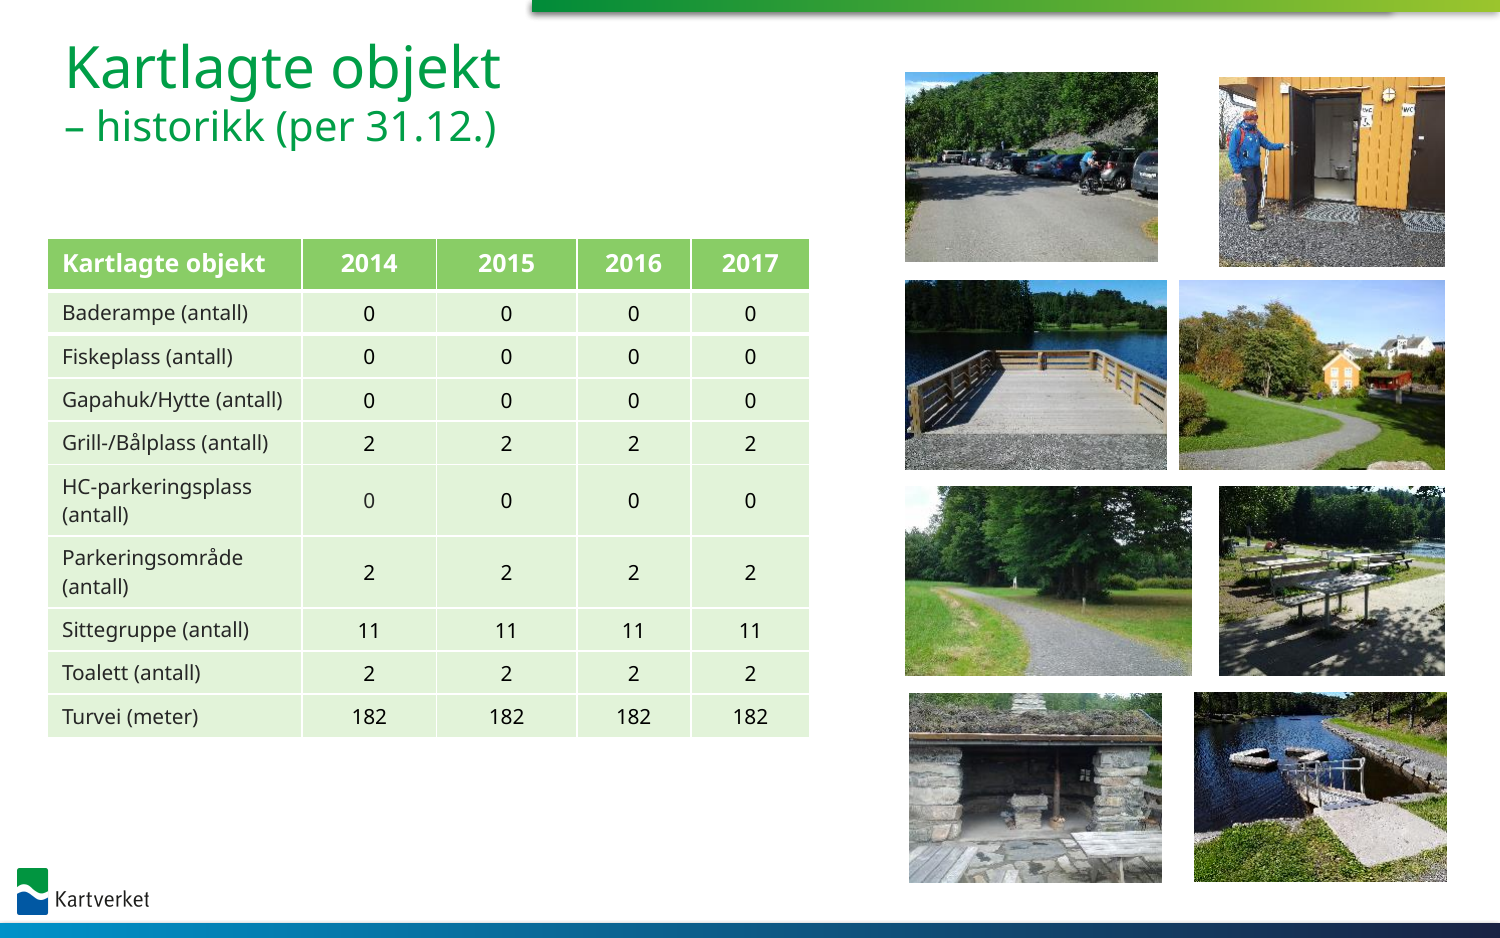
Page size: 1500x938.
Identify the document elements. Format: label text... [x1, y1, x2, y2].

table_cell 0 [303, 465, 436, 535]
table_cell 0 [303, 293, 436, 332]
table_cell 0 [437, 465, 576, 535]
table_cell 0 [692, 336, 809, 377]
table_cell 0 [437, 336, 576, 377]
table_cell 182 [437, 695, 576, 737]
table_cell 2 [437, 537, 576, 607]
table_header 2015 [437, 239, 576, 289]
table_cell 182 [578, 695, 690, 737]
table_cell Sittegruppe (antall) [48, 609, 301, 650]
table_cell 0 [578, 379, 690, 420]
table_cell 2 [692, 537, 809, 607]
picture [1219, 486, 1445, 676]
table_cell 182 [692, 695, 809, 737]
table_cell 0 [692, 465, 809, 535]
text_box Kartlagte objekt – historikk (per 31.12.) [49, 14, 1431, 158]
table_cell Turvei (meter) [48, 695, 301, 737]
table_cell 2 [437, 422, 576, 464]
table_cell Parkeringsområde (antall) [48, 537, 301, 607]
table_cell Grill-/Bålplass (antall) [48, 422, 301, 464]
table_cell 0 [437, 293, 576, 332]
picture [905, 280, 1167, 470]
table_cell 2 [578, 652, 690, 693]
table_header 2016 [578, 239, 690, 289]
table_cell 2 [692, 652, 809, 693]
table_cell 0 [692, 293, 809, 332]
table_cell 11 [578, 609, 690, 650]
table_header Kartlagte objekt [48, 239, 301, 289]
table_header 2017 [692, 239, 809, 289]
picture [1194, 692, 1448, 882]
table_cell 2 [303, 422, 436, 464]
table_cell HC-parkeringsplass (antall) [48, 465, 301, 535]
table_cell 2 [303, 537, 436, 607]
table_cell 2 [303, 652, 436, 693]
table_cell 11 [692, 609, 809, 650]
table_cell 11 [437, 609, 576, 650]
table_cell 2 [578, 537, 690, 607]
table_cell Baderampe (antall) [48, 293, 301, 332]
picture [905, 72, 1158, 262]
table_cell 2 [578, 422, 690, 464]
table_cell 0 [692, 379, 809, 420]
table_cell 2 [437, 652, 576, 693]
table_cell Toalett (antall) [48, 652, 301, 693]
table_cell 0 [303, 379, 436, 420]
table_cell 0 [578, 336, 690, 377]
table_header 2014 [303, 239, 436, 289]
table_cell 2 [692, 422, 809, 464]
table_cell 0 [578, 293, 690, 332]
table_cell 0 [437, 379, 576, 420]
picture [1179, 280, 1445, 470]
picture [909, 693, 1163, 884]
table_cell 0 [578, 465, 690, 535]
picture [905, 486, 1193, 676]
table_cell Gapahuk/Hytte (antall) [48, 379, 301, 420]
table_cell 11 [303, 609, 436, 650]
table_cell 182 [303, 695, 436, 737]
table_cell Fiskeplass (antall) [48, 336, 301, 377]
table_cell 0 [303, 336, 436, 377]
picture [1219, 77, 1445, 267]
